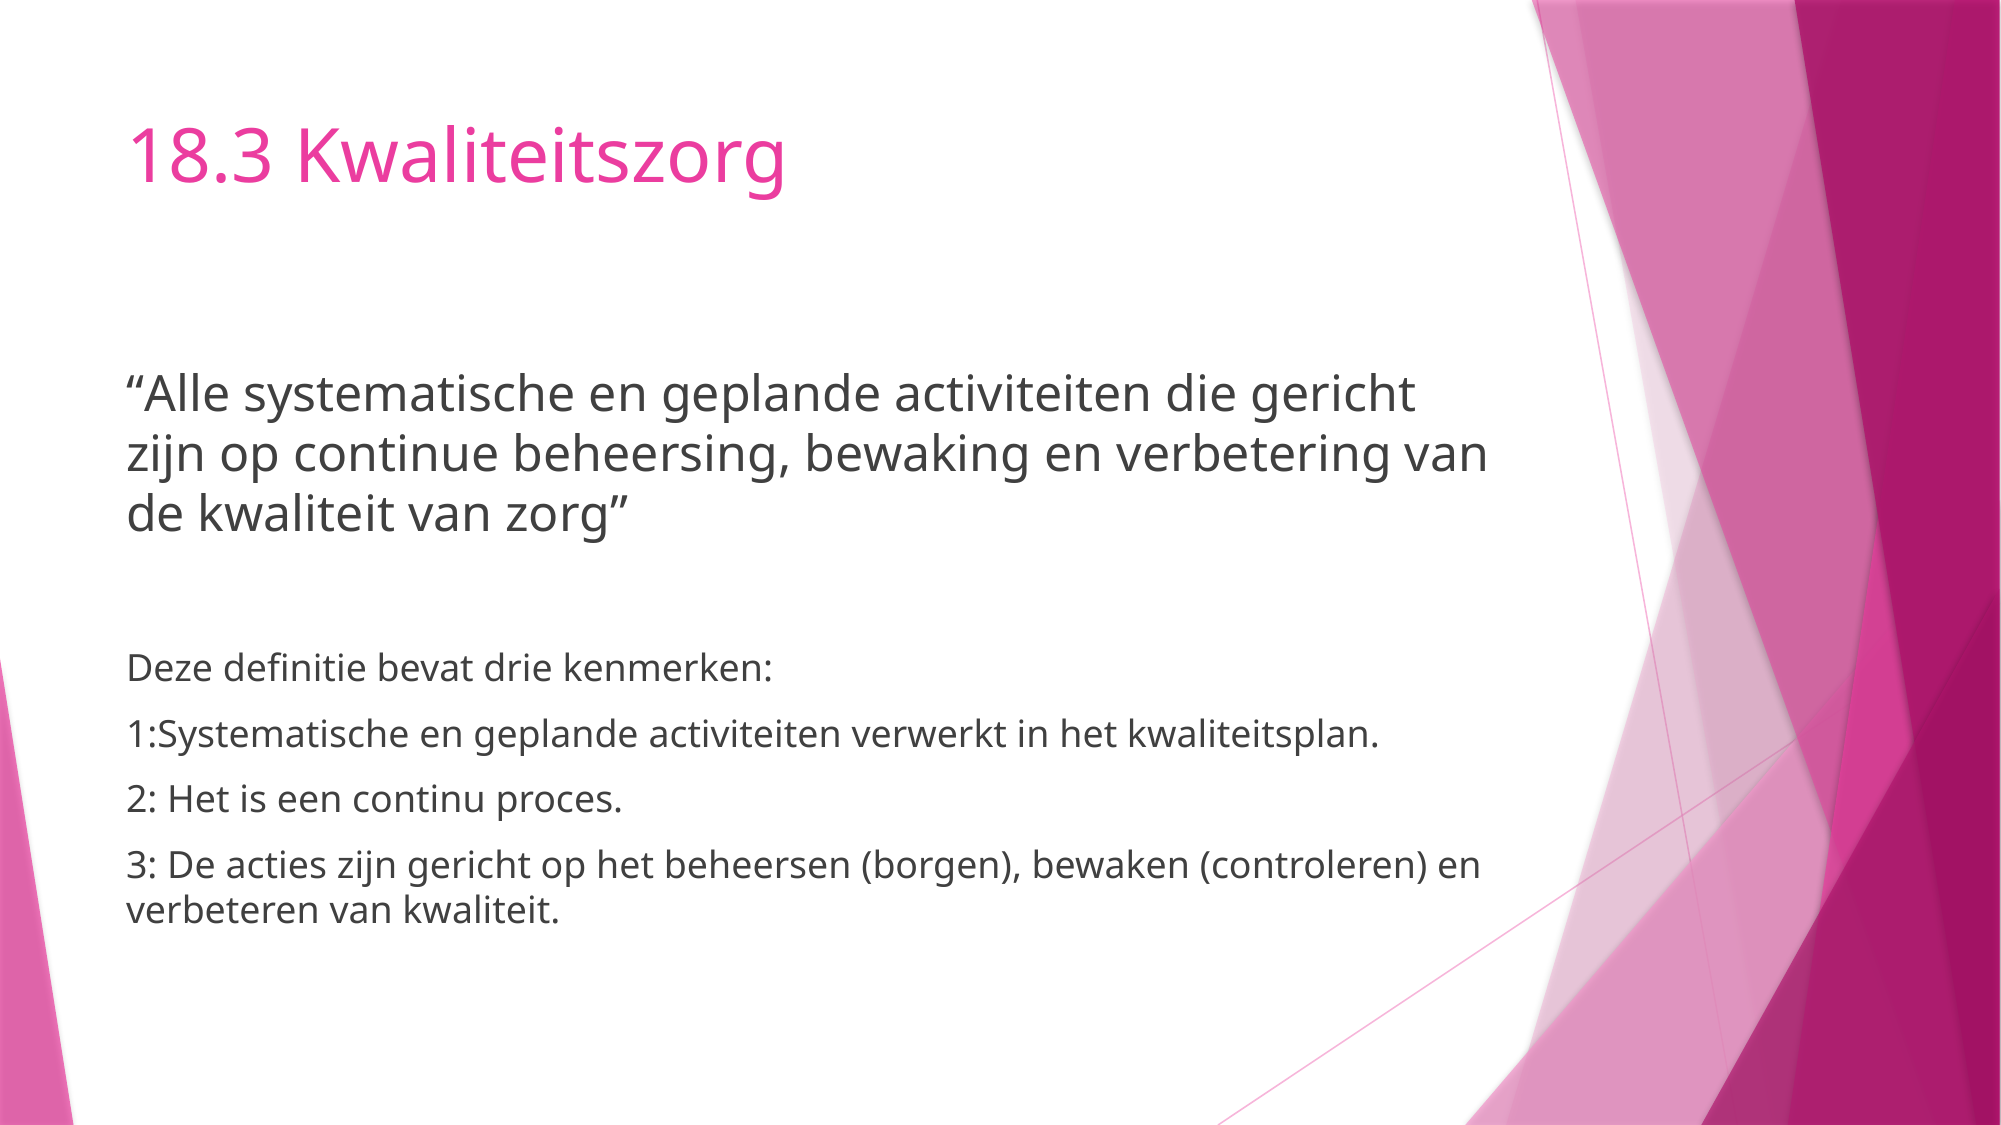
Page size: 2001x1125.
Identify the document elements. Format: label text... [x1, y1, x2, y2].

title 18.3 Kwaliteitszorg [111, 99, 1522, 317]
list “Alle systematische en geplande activiteiten die gericht zijn op continue beheersing, bewaking en verbetering van de kwaliteit van zorg” Deze definitie bevat drie kenmerken: 1:Systematische en geplande activiteiten verwerkt in het kwaliteitsplan. 2: Het is een continu proces. 3: De acties zijn gericht op het beheersen (borgen), bewaken (controleren) en verbeteren van kwaliteit. [111, 354, 1522, 992]
